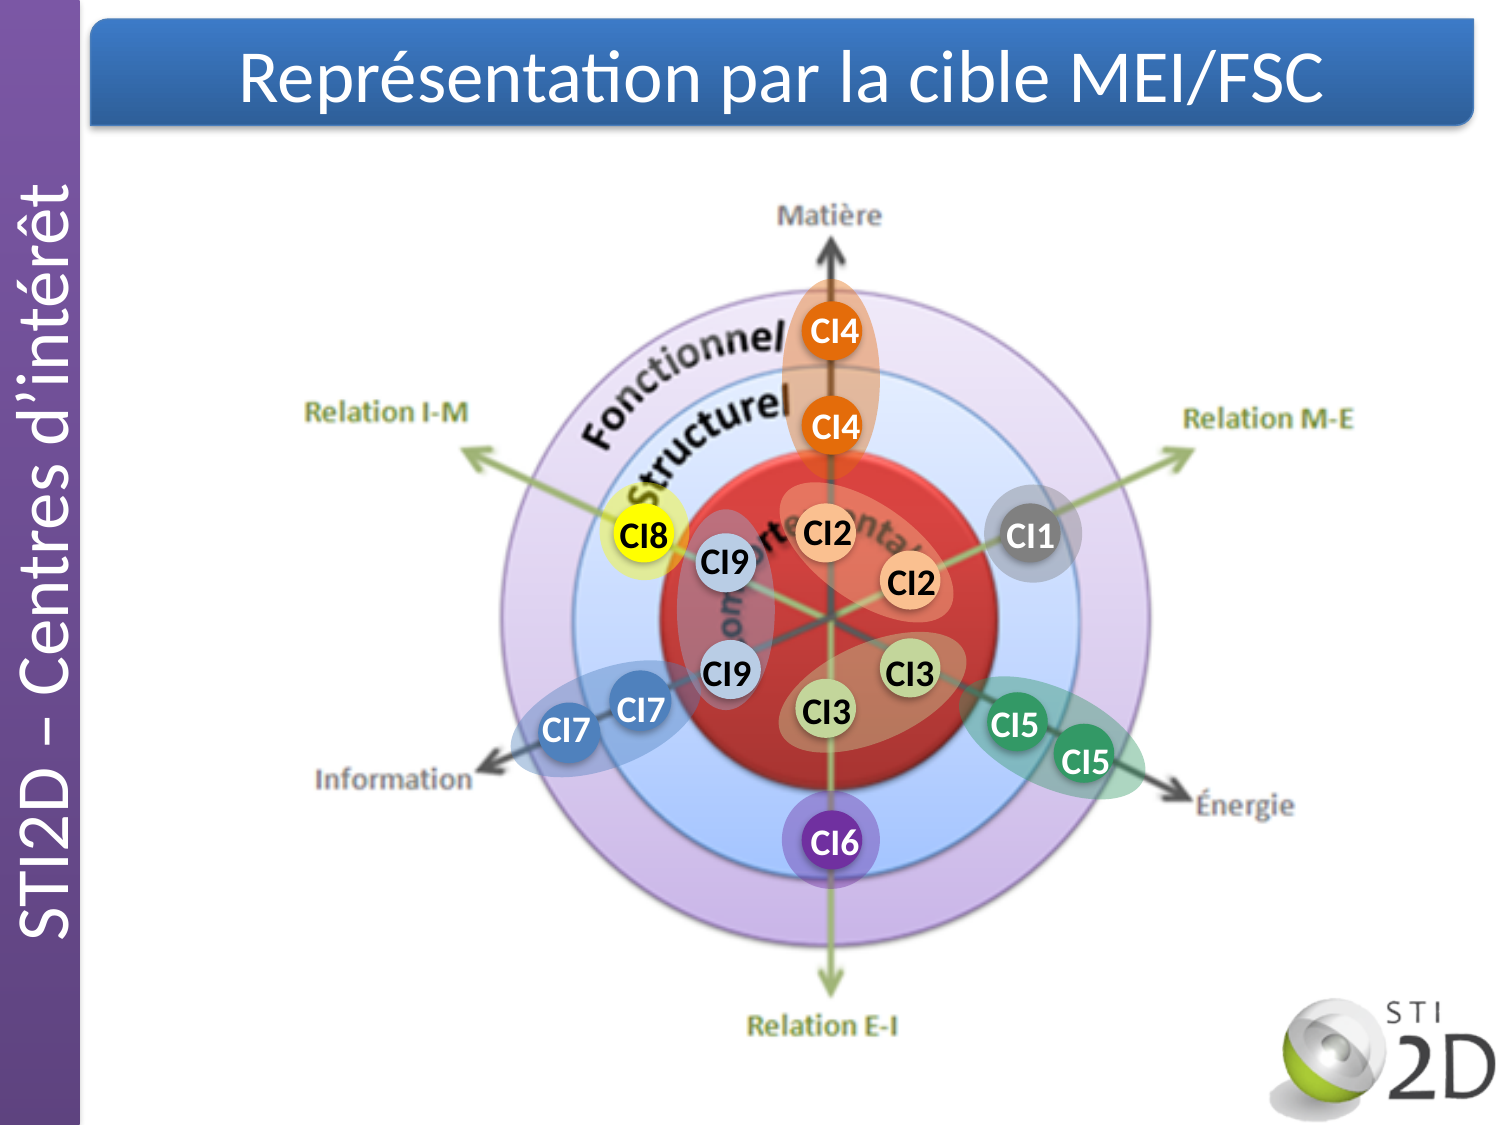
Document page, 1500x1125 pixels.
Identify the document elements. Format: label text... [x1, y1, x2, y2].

text_box Représentation par la cible MEI/FSC [89, 18, 1475, 127]
picture [277, 185, 1499, 1125]
text_box STI2D – Centres d’intérêt [0, 0, 80, 1125]
